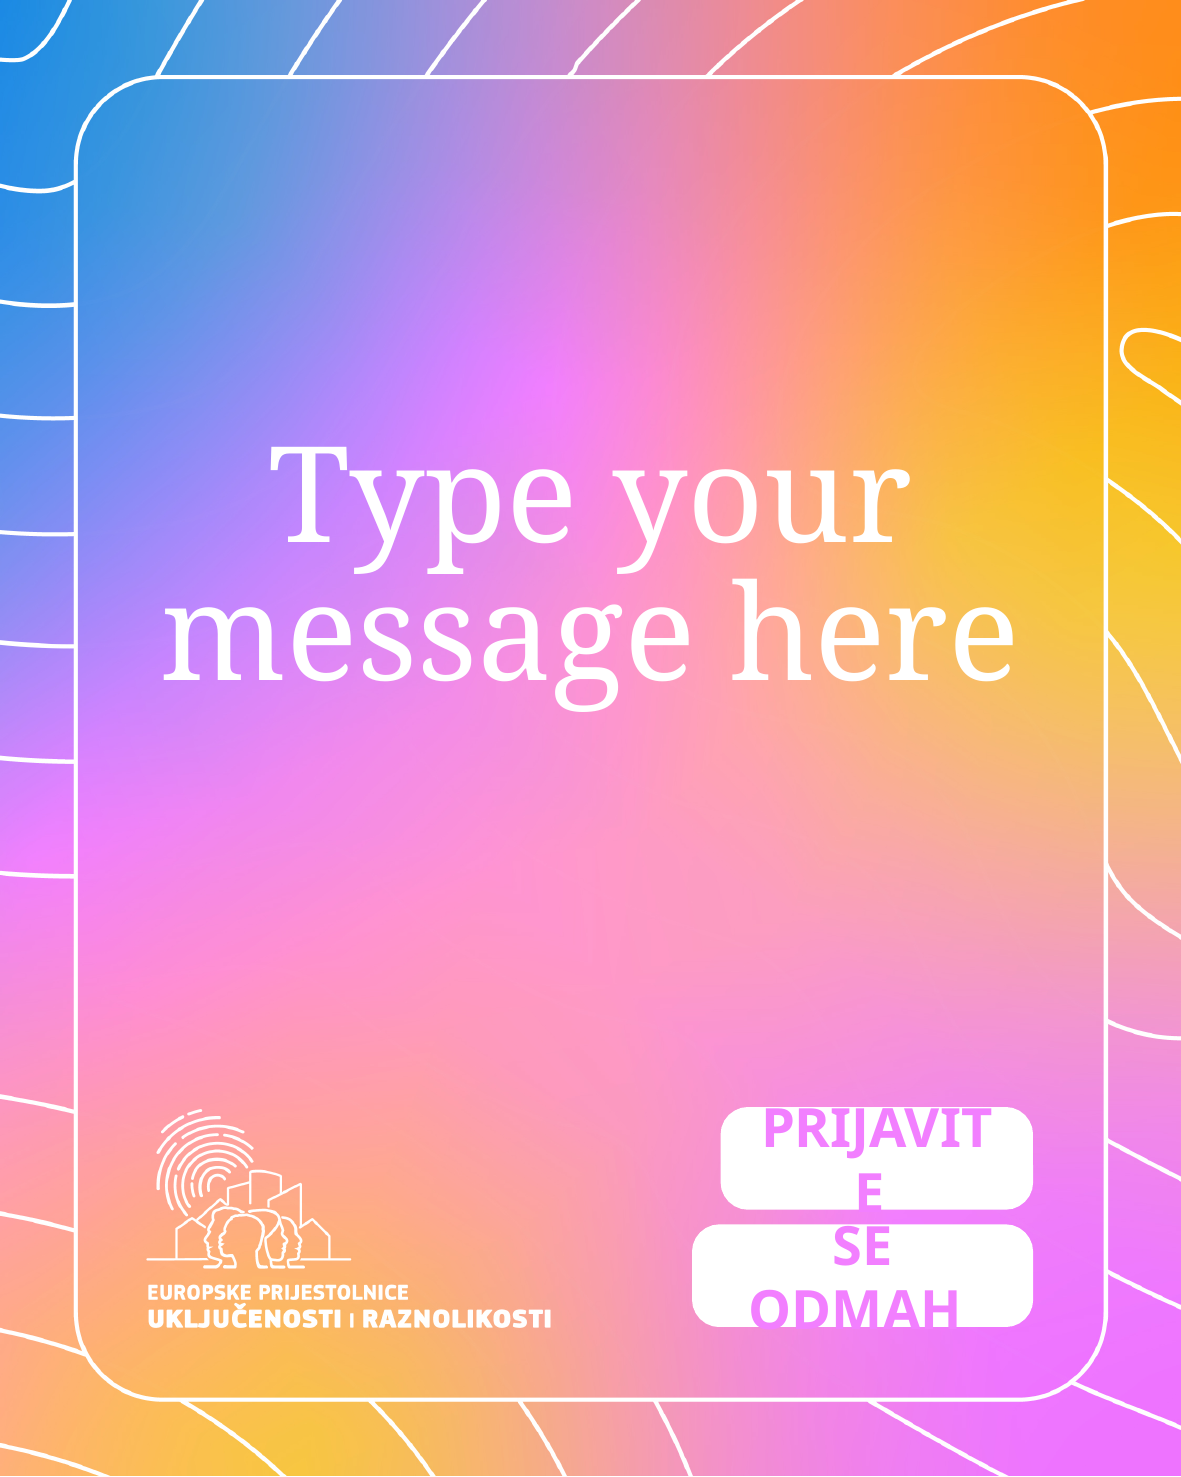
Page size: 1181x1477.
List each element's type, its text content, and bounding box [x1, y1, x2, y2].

picture [0, 0, 1181, 1476]
title Type your message here [88, 161, 1093, 977]
text_box SE ODMAH [706, 1238, 1020, 1313]
text_box PRIJAVITE [734, 1121, 1019, 1196]
